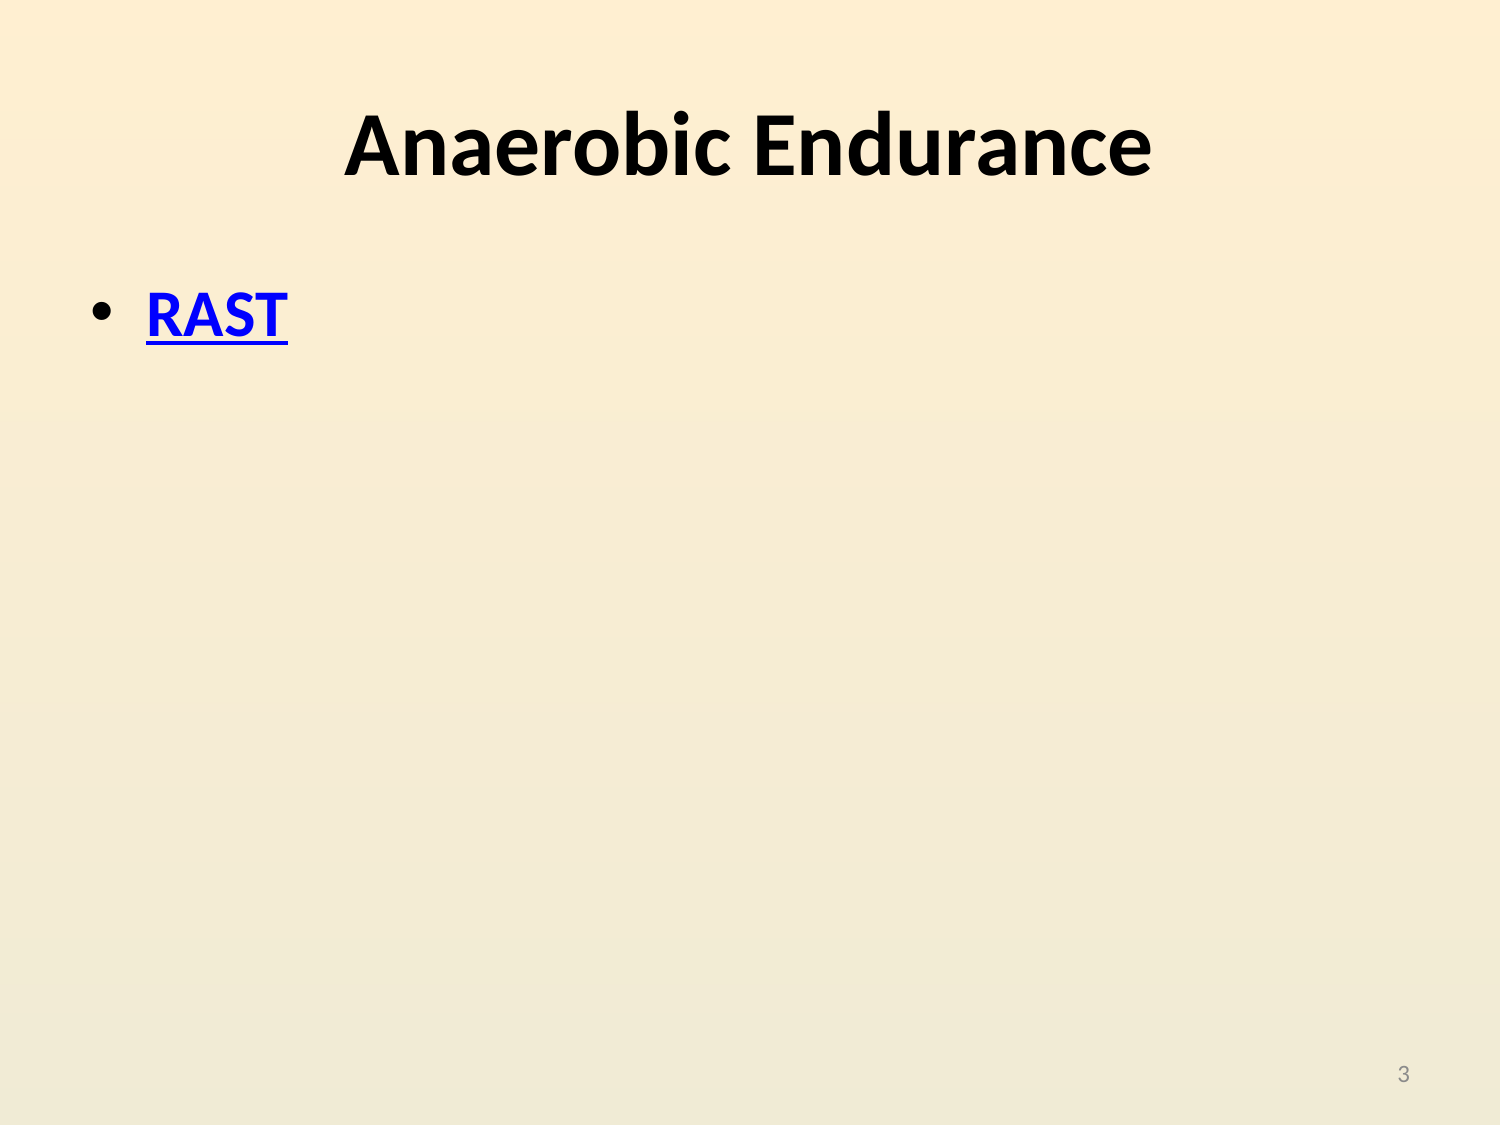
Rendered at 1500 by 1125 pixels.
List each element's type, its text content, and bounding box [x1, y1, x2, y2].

title Anaerobic Endurance [75, 45, 1425, 233]
slide_number 3 [1074, 1042, 1425, 1103]
list RAST [75, 262, 1425, 1005]
